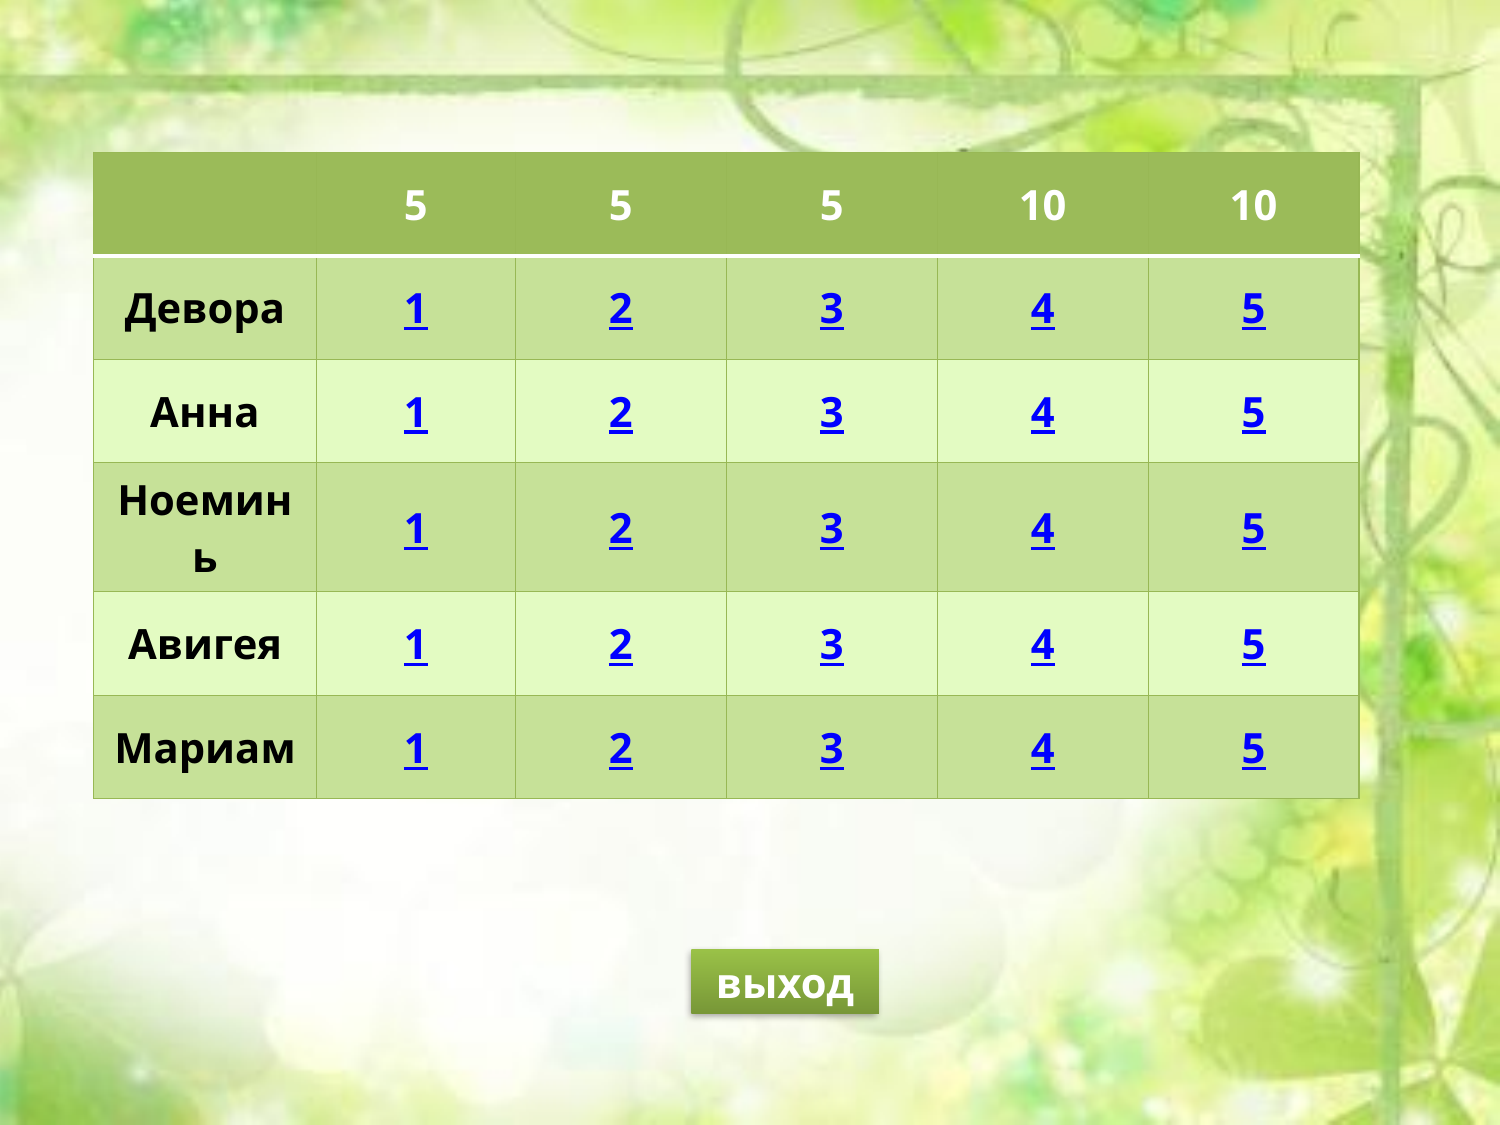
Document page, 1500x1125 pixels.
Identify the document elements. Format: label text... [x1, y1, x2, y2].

text_box выход [691, 949, 879, 1014]
table_cell Мариам [94, 696, 316, 798]
table_header 10 [1149, 153, 1358, 254]
table_cell 5 [1149, 592, 1358, 695]
table_cell 3 [727, 258, 937, 359]
table_cell 1 [317, 360, 515, 462]
table_cell 3 [727, 463, 937, 591]
table_cell 4 [938, 696, 1148, 798]
table_cell 2 [516, 592, 726, 695]
table_header 10 [938, 153, 1148, 254]
table_cell 2 [516, 463, 726, 591]
table_cell 4 [938, 360, 1148, 462]
table_cell 5 [1149, 696, 1358, 798]
table_cell 5 [1149, 360, 1358, 462]
table_cell Авигея [94, 592, 316, 695]
table_cell Ноеминь [94, 463, 316, 591]
table_cell 2 [516, 258, 726, 359]
table_header 5 [516, 153, 726, 254]
picture [0, 0, 1500, 1125]
table_cell 4 [938, 592, 1148, 695]
table_header [94, 153, 316, 254]
table_cell 1 [317, 592, 515, 695]
table_header 5 [727, 153, 937, 254]
table_cell 2 [516, 696, 726, 798]
table_cell 3 [727, 360, 937, 462]
table_cell 2 [516, 360, 726, 462]
table_cell 5 [1149, 258, 1358, 359]
table_cell 5 [1149, 463, 1358, 591]
table_cell 1 [317, 696, 515, 798]
table_cell Девора [94, 258, 316, 359]
table_cell 1 [317, 463, 515, 591]
table_cell 3 [727, 592, 937, 695]
table_cell Анна [94, 360, 316, 462]
table_header 5 [317, 153, 515, 254]
table_cell 4 [938, 463, 1148, 591]
table_cell 4 [938, 258, 1148, 359]
table_cell 1 [317, 258, 515, 359]
table_cell 3 [727, 696, 937, 798]
